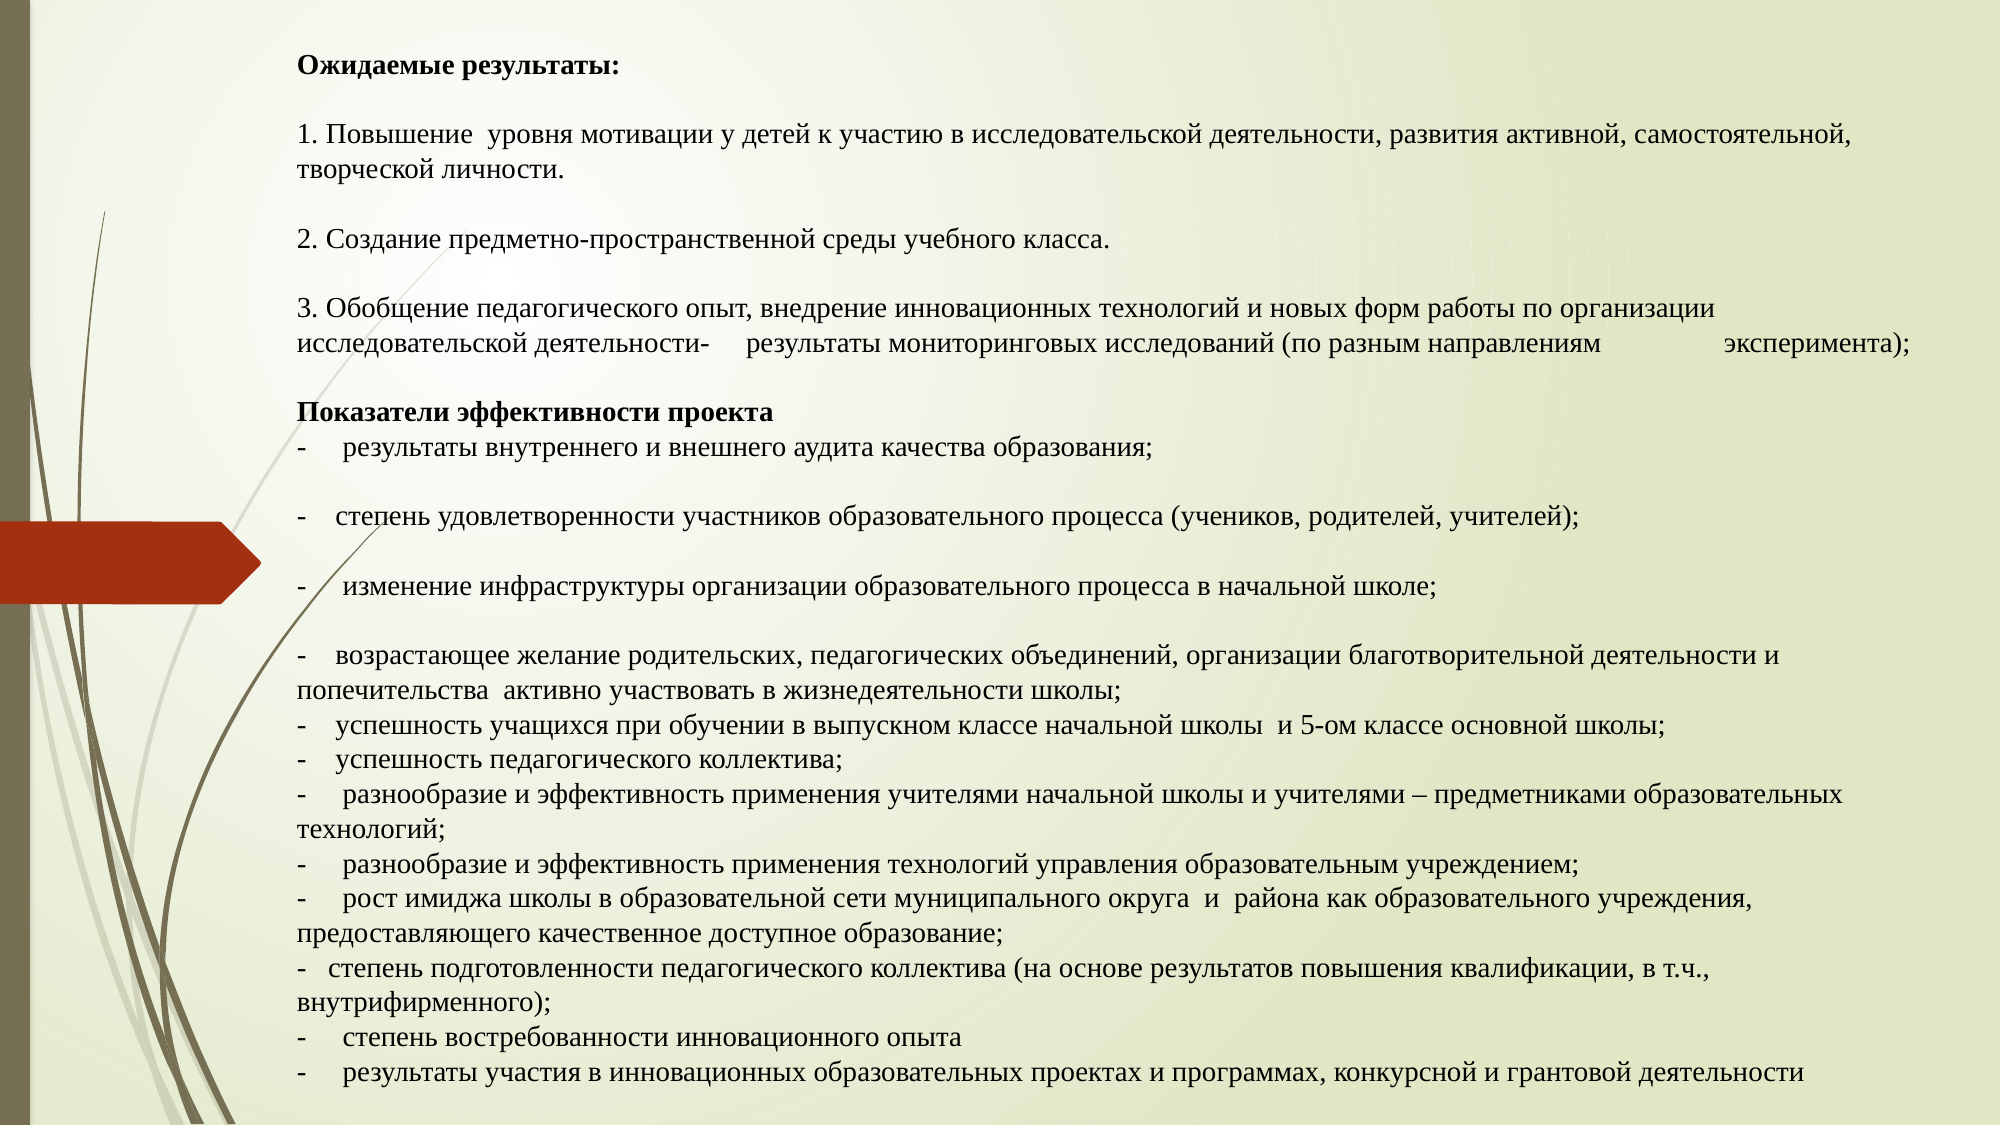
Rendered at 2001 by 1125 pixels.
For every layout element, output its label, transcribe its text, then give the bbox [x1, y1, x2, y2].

list Ожидаемые результаты: 1. Повышение уровня мотивации у детей к участию в исследовательской деятельности, развития активной, самостоятельной, творческой личности. 2. Создание предметно-пространственной среды учебного класса. 3. Обобщение педагогического опыт, внедрение инновационных технологий и новых форм работы по организации исследовательской деятельности- результаты мониторинговых исследований (по разным направлениям эксперимента); Показатели эффективности проекта - результаты внутреннего и внешнего аудита качества образования; - степень удовлетворенности участников образовательного процесса (учеников, родителей, учителей); - изменение инфраструктуры организации образовательного процесса в начальной школе; - возрастающее желание родительских, педагогических объединений, организации благотворительной деятельности и попечительства активно участвовать в жизнедеятельности школы; - успешность учащихся при обучении в выпускном классе начальной школы и 5-ом классе основной школы; - успешность педагогического коллектива; - разнообразие и эффективность применения учителями начальной школы и учителями – предметниками образовательных технологий; - разнообразие и эффективность применения технологий управления образовательным учреждением; - рост имиджа школы в образовательной сети муниципального округа и района как образовательного учреждения, предоставляющего качественное доступное образование; - степень подготовленности педагогического коллектива (на основе результатов повышения квалификации, в т.ч., внутрифирменного); - степень востребованности инновационного опыта - результаты участия в инновационных образовательных проектах и программах, конкурсной и грантовой деятельности [281, 37, 1941, 1125]
